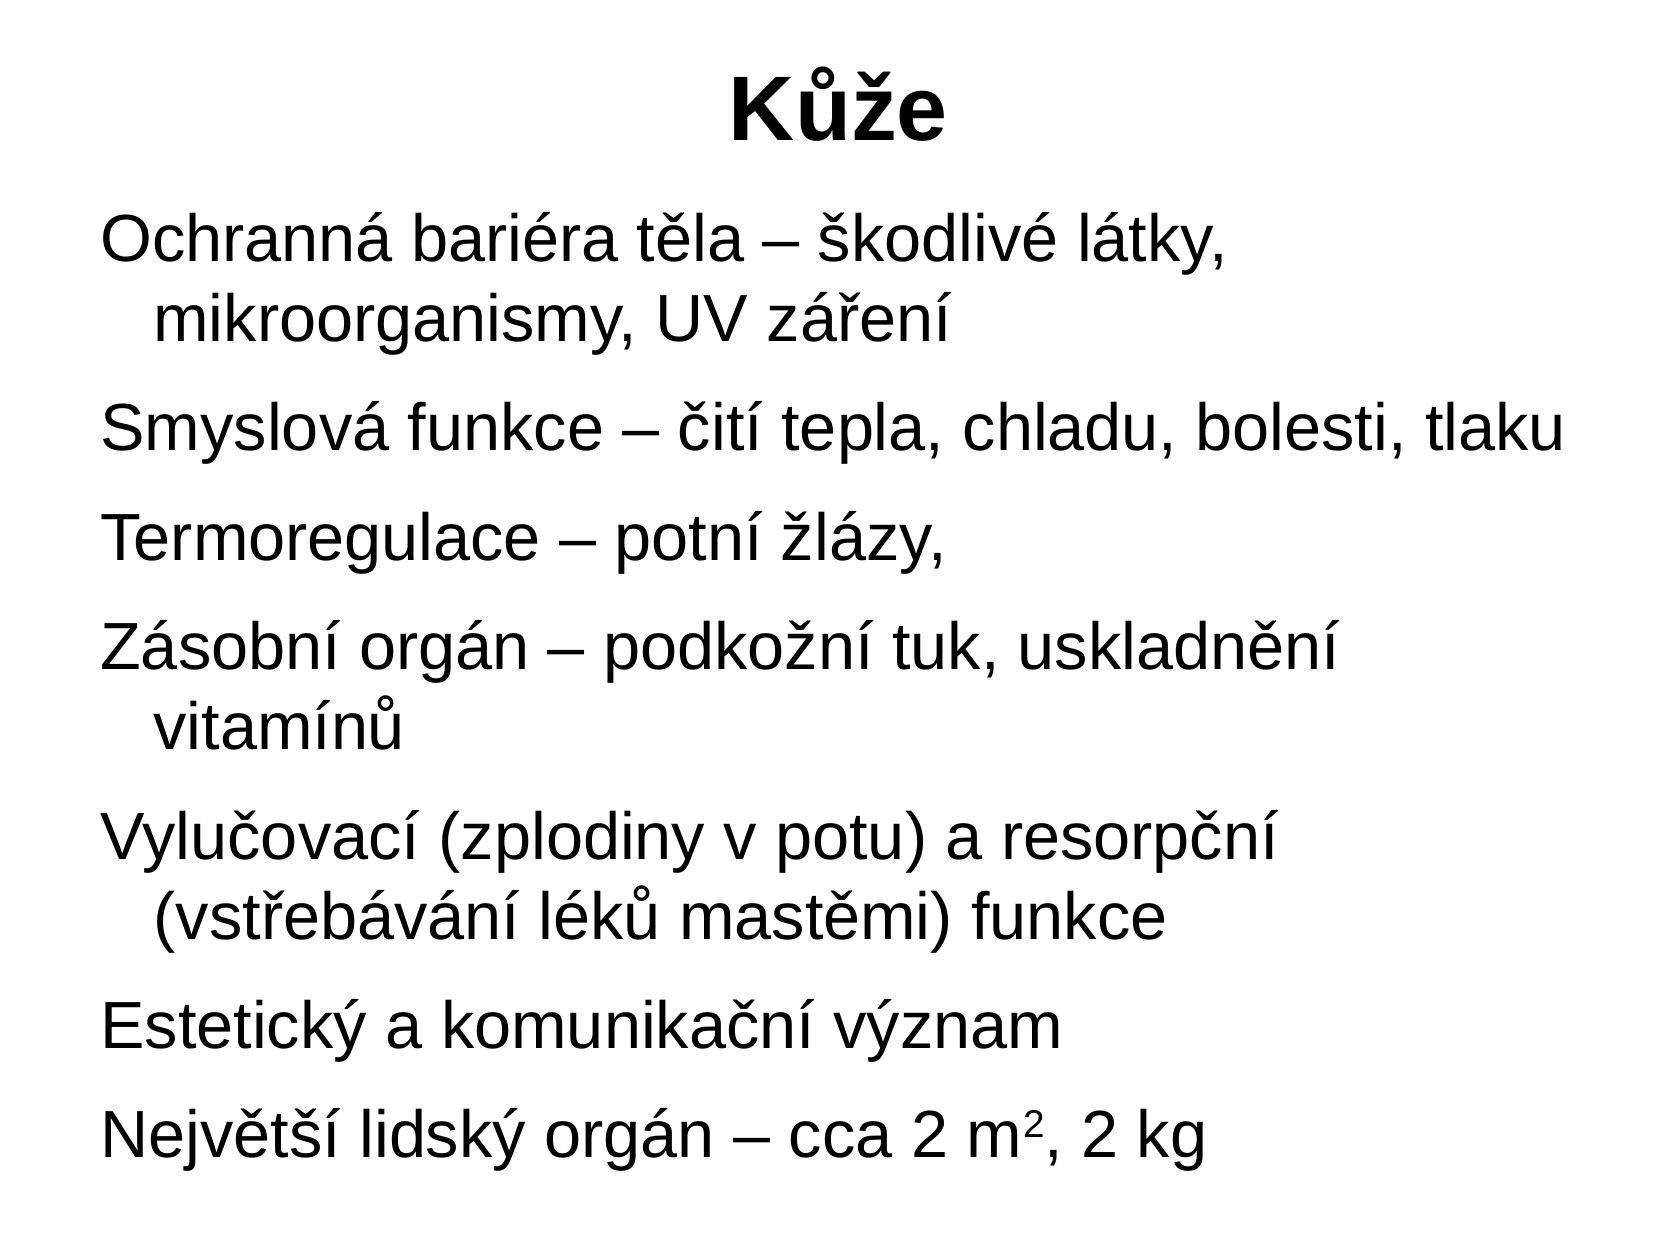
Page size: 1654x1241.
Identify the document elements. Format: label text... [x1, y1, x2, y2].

title Kůže [94, 0, 1583, 207]
list Ochranná bariéra těla – škodlivé látky, mikroorganismy, UV záření Smyslová funkce – čití tepla, chladu, bolesti, tlaku Termoregulace – potní žlázy, Zásobní orgán – podkožní tuk, uskladnění vitamínů Vylučovací (zplodiny v potu) a resorpční (vstřebávání léků mastěmi) funkce Estetický a komunikační význam Největší lidský orgán – cca 2 m2, 2 kg [82, 194, 1571, 1241]
